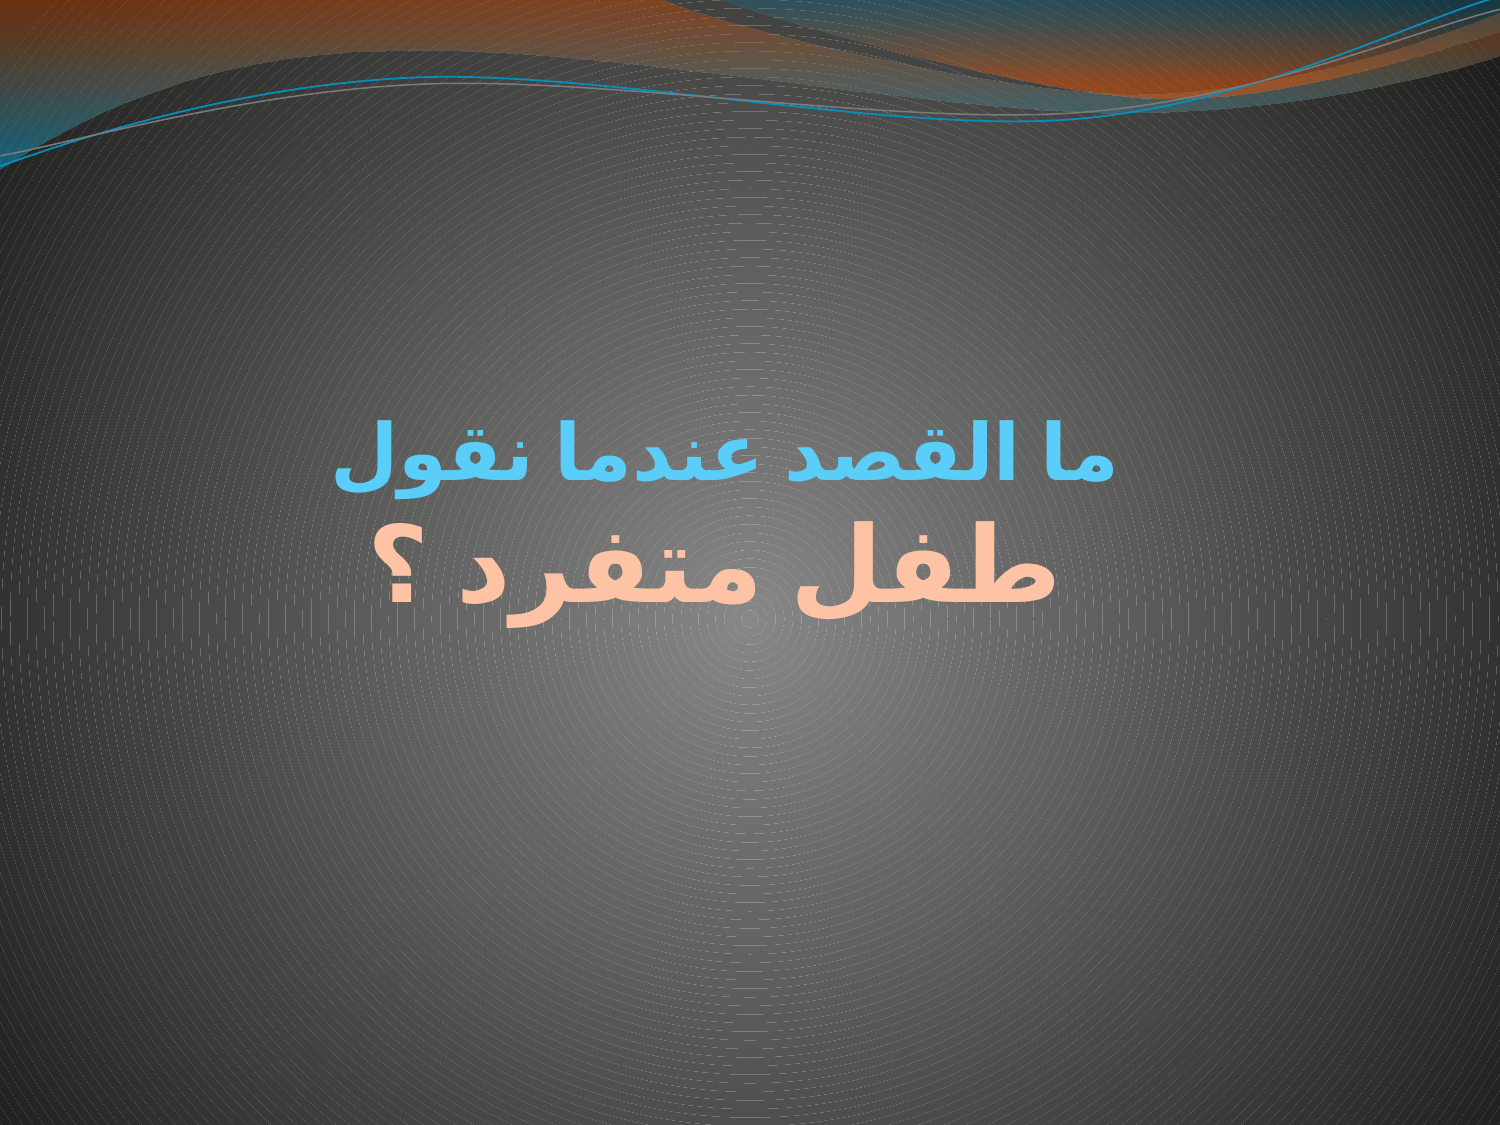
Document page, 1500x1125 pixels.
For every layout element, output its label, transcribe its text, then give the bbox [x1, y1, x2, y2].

title ما القصد عندما نقول طفل متفرد ؟ [87, 399, 1363, 624]
